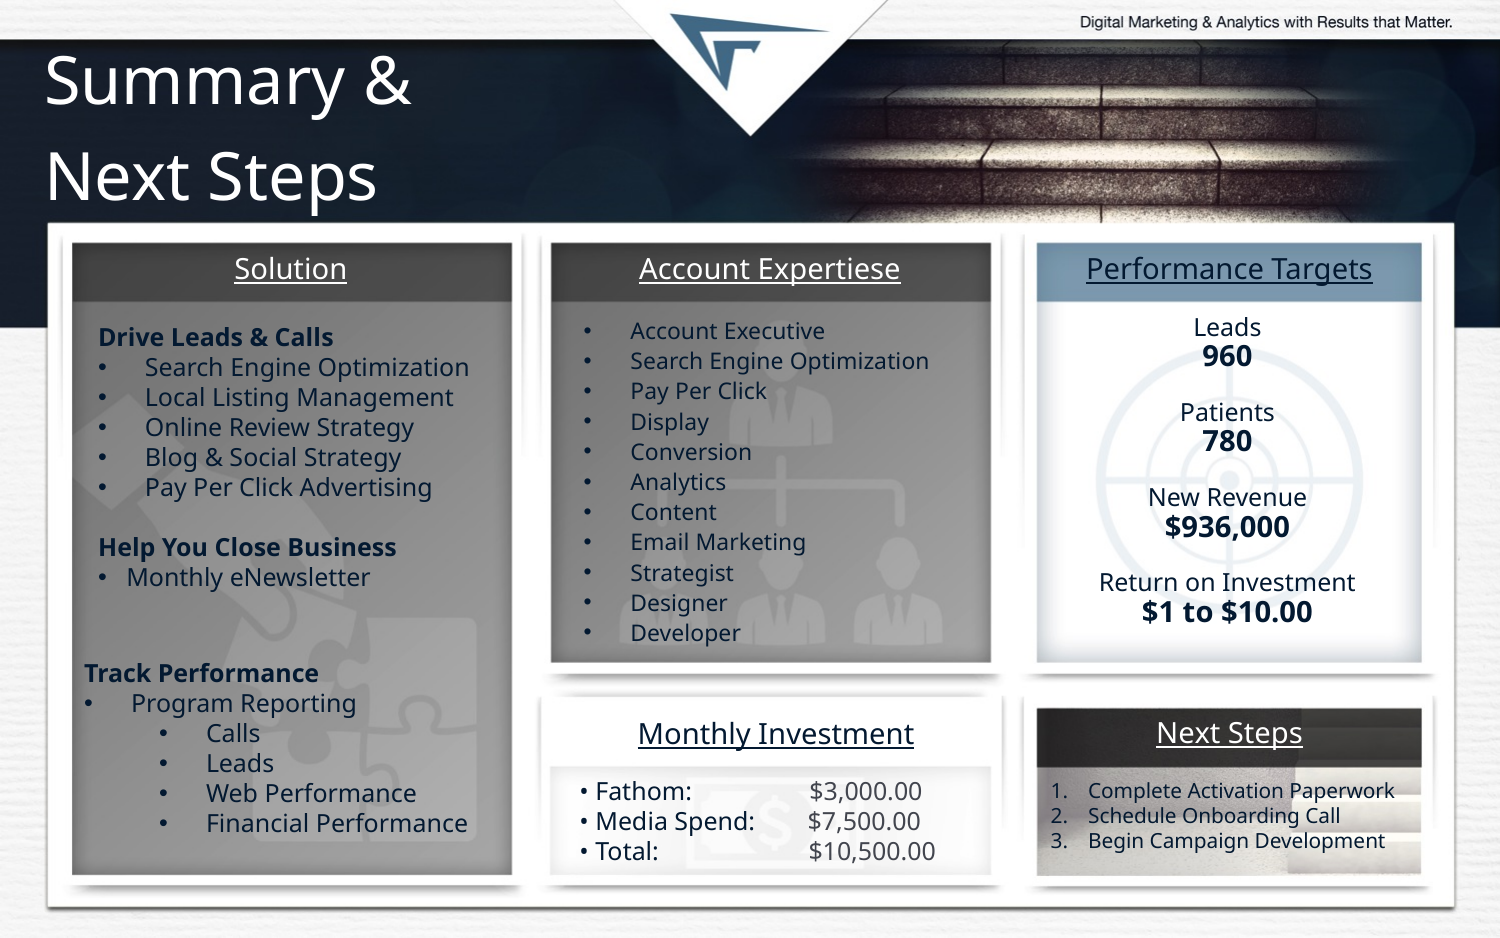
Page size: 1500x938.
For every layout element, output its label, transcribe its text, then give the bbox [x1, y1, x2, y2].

title Summary & Next Steps [29, 14, 1380, 221]
text_box Leads 960 Patients 780 New Revenue $936,000 Return on Investment $1 to $10.00 [1050, 307, 1405, 661]
text_box Solution [69, 243, 513, 294]
text_box Account Executive Search Engine Optimization Pay Per Click Display Conversion Analytics Content Email Marketing Strategist Designer Developer [568, 306, 978, 654]
text_box Next Steps [1035, 707, 1424, 758]
text_box Monthly Investment [582, 708, 970, 759]
text_box • Fathom: $3,000.00 • Media Spend: $7,500.00 • Total: $10,500.00 [564, 768, 990, 874]
text_box Performance Targets [1035, 243, 1424, 293]
text_box Complete Activation Paperwork Schedule Onboarding Call Begin Campaign Development [1035, 770, 1432, 861]
text_box Track Performance Program Reporting Calls Leads Web Performance Financial Performance [69, 650, 490, 845]
text_box Drive Leads & Calls Search Engine Optimization Local Listing Management Online Review Strategy Blog & Social Strategy Pay Per Click Advertising Help You Close Business Monthly eNewsletter [83, 314, 498, 629]
picture [0, 0, 1500, 938]
text_box Account Expertiese [550, 243, 990, 293]
